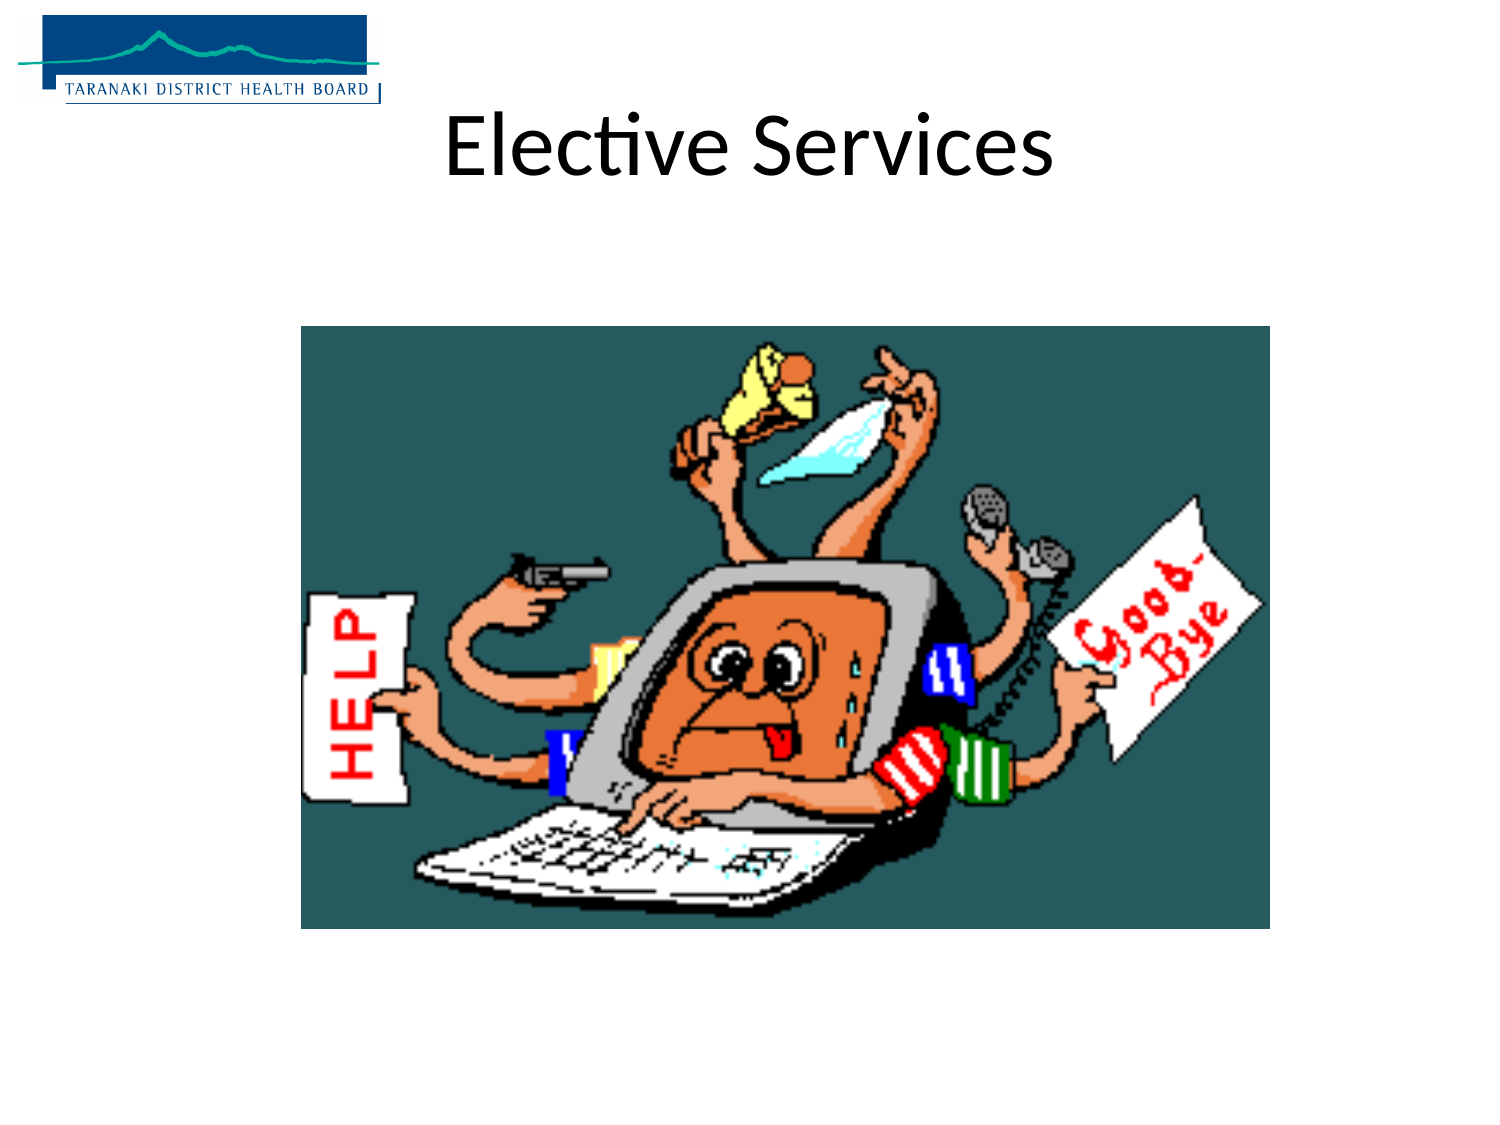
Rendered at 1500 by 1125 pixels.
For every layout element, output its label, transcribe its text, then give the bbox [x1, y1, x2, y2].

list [300, 326, 1270, 929]
title Elective Services [75, 45, 1425, 233]
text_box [17, 15, 381, 104]
